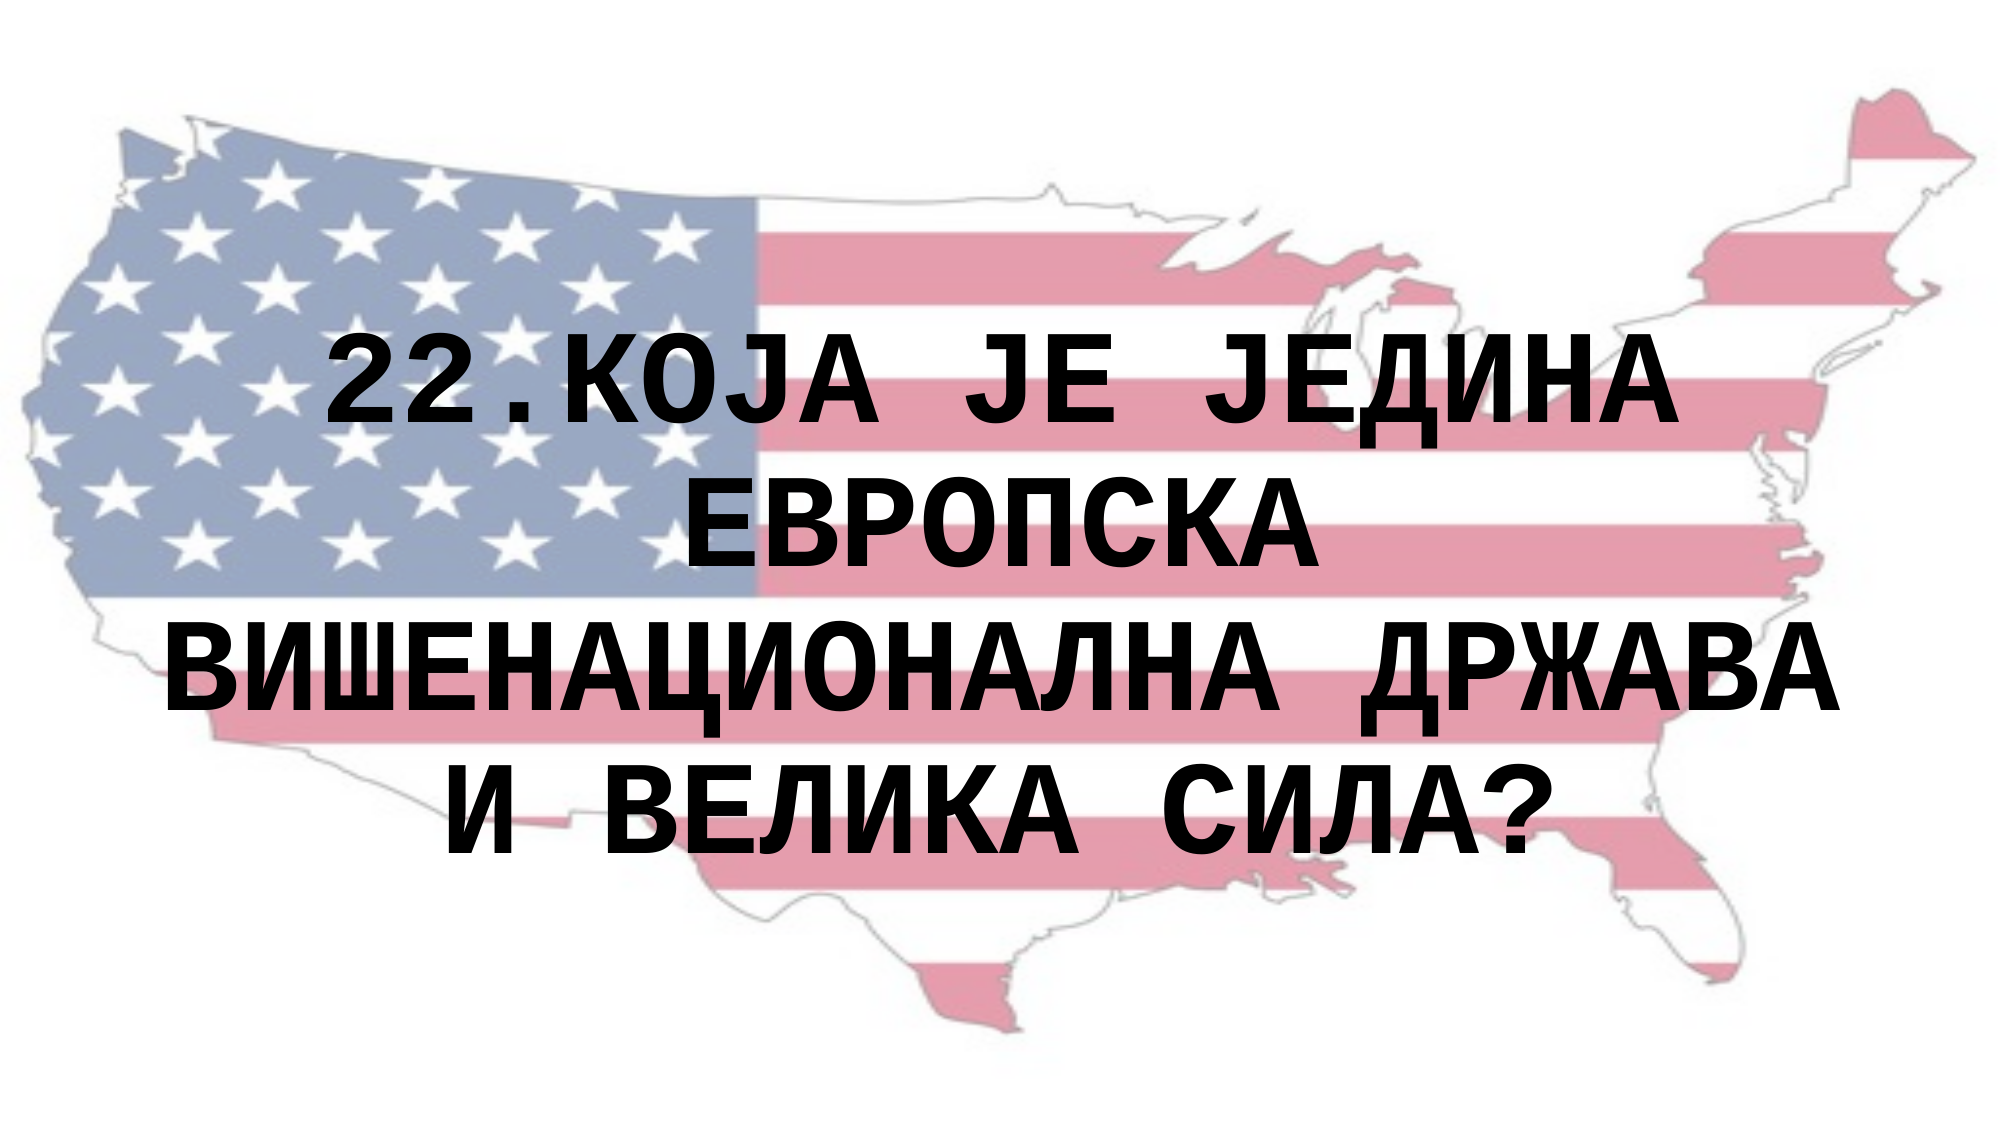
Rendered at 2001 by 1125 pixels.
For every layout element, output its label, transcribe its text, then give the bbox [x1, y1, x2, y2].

list 22.КОЈА ЈЕ ЈЕДИНА ЕВРОПСКА ВИШЕНАЦИОНАЛНА ДРЖАВА И ВЕЛИКА СИЛА? [137, 299, 1863, 1014]
